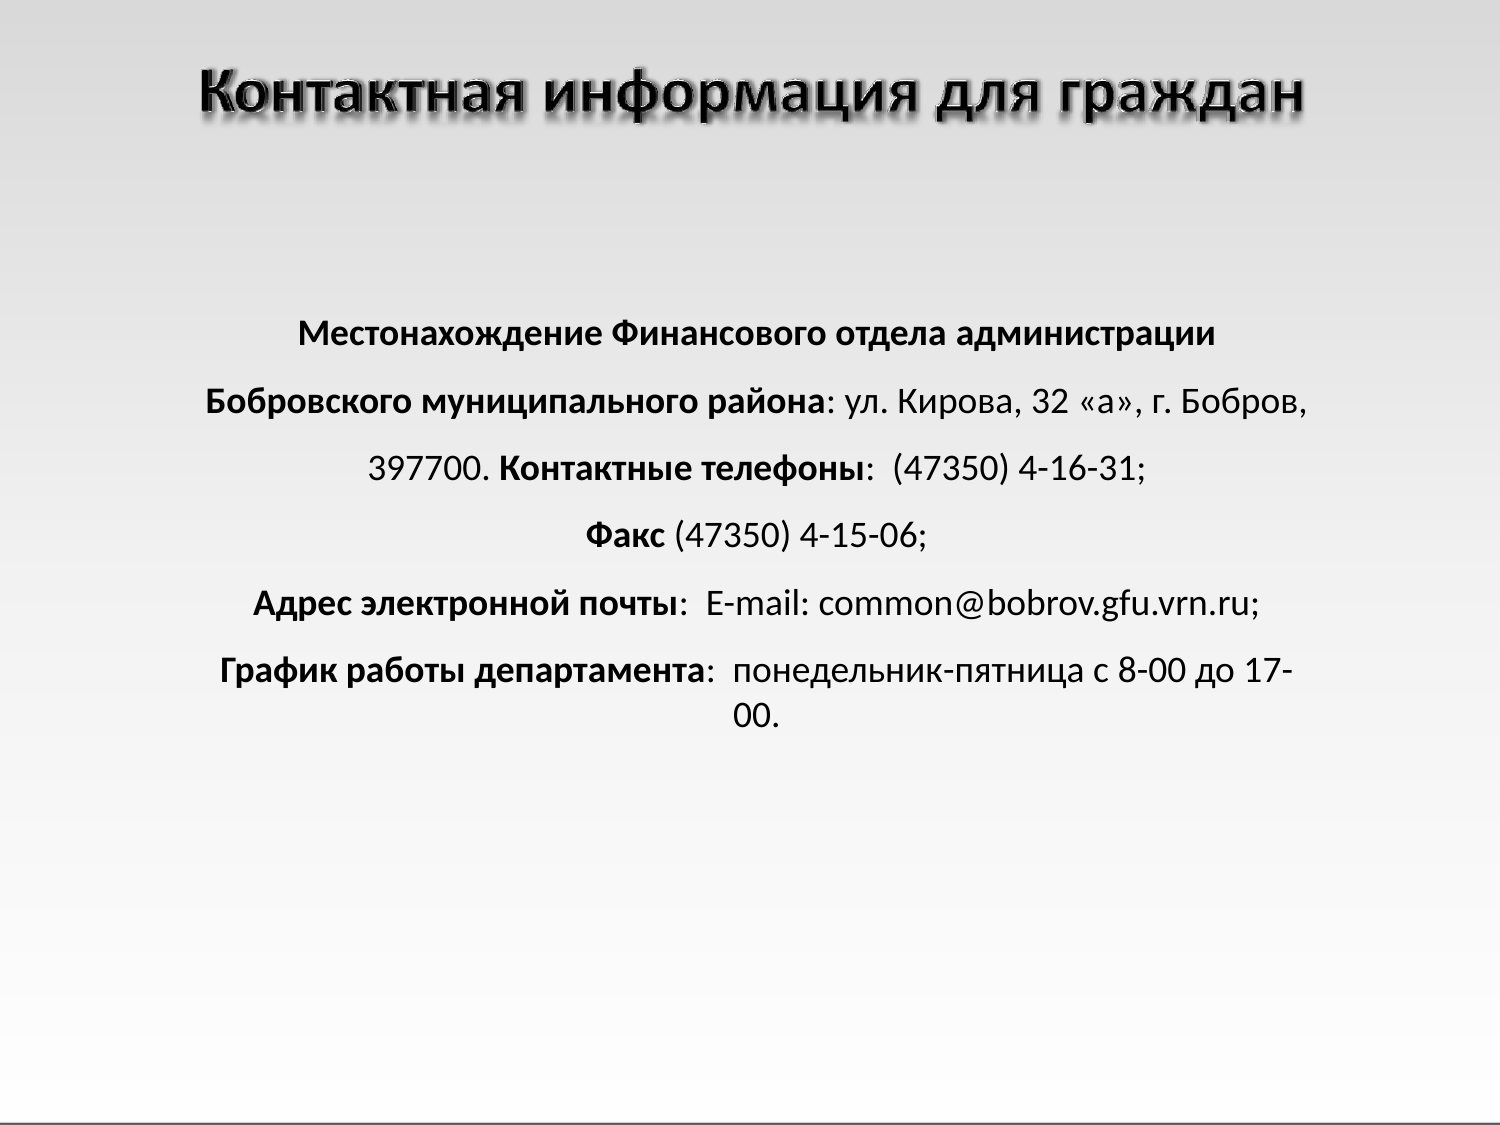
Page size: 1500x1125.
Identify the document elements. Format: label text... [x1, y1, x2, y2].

picture [0, 0, 1500, 1125]
text_box [148, 21, 1374, 182]
text_box Местонахождение Финансового отдела администрации Бобровского муниципального района: ул. Кирова, 32 «а», г. Бобров, 397700. Контактные телефоны: (47350) 4-16-31; Факс (47350) 4-15-06; Адрес электронной почты: E-mail: common@bobrov.gfu.vrn.ru; График работы департамента: понедельник-пятница с 8-00 до 17-00. [187, 285, 1313, 803]
